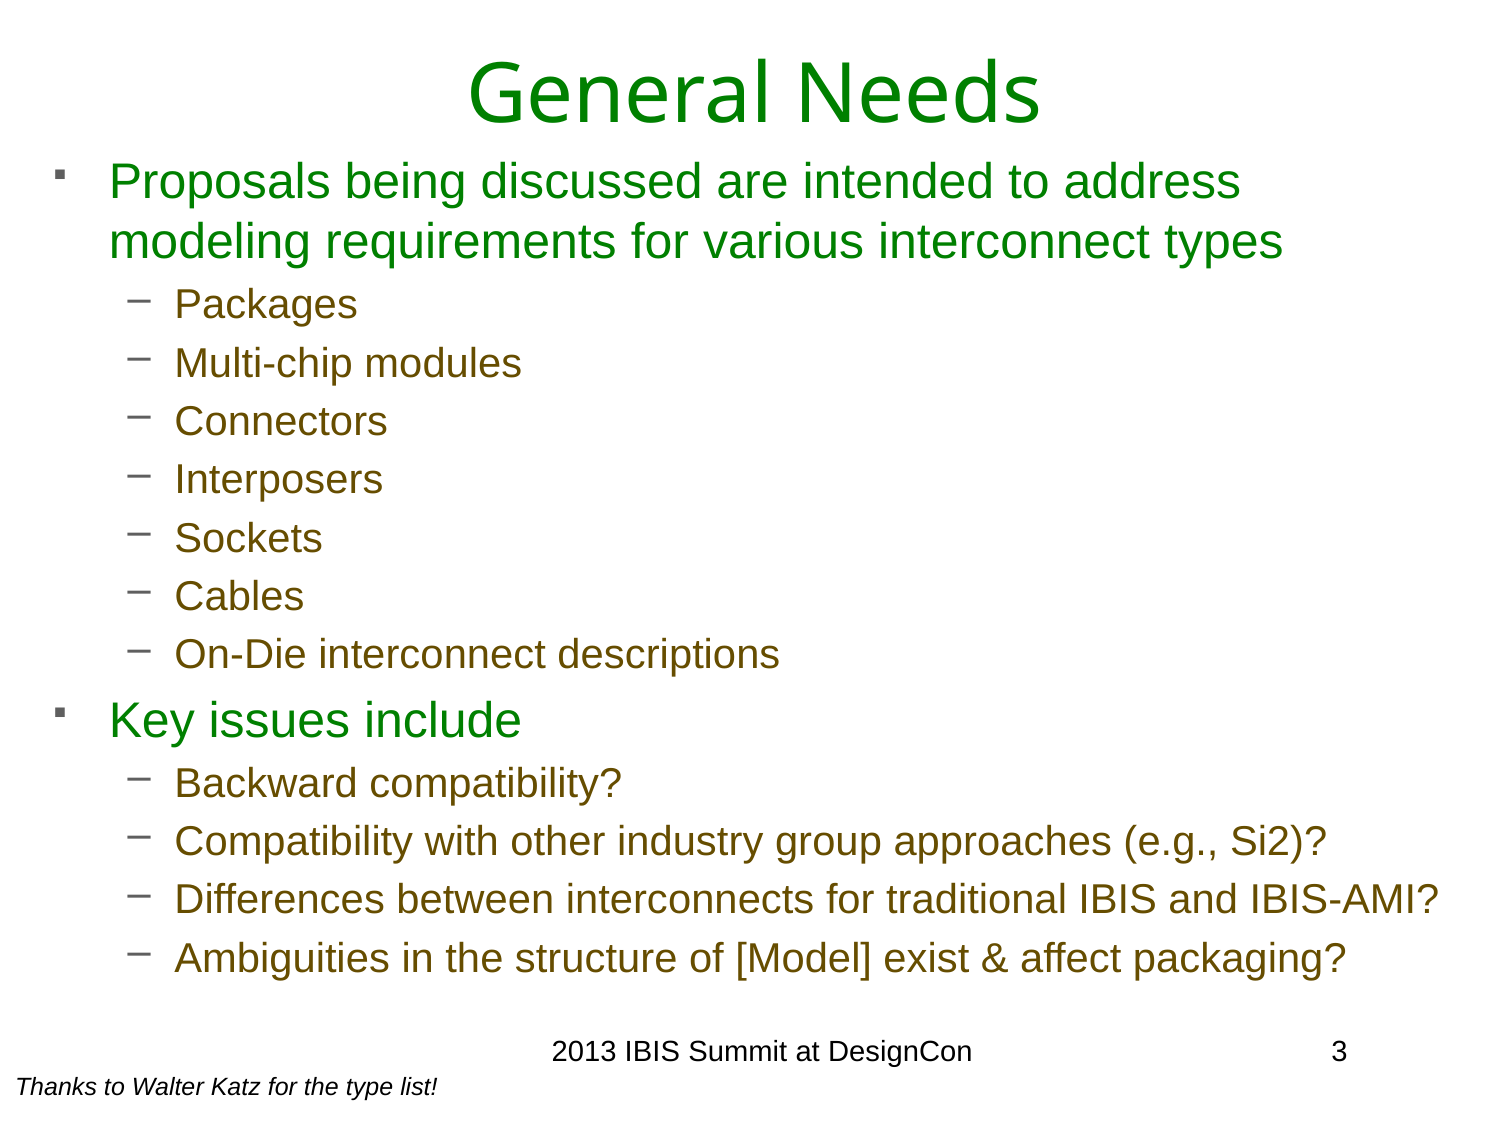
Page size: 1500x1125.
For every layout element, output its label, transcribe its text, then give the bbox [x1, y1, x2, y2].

list Proposals being discussed are intended to address modeling requirements for various interconnect types Packages Multi-chip modules Connectors Interposers Sockets Cables On-Die interconnect descriptions Key issues include Backward compatibility? Compatibility with other industry group approaches (e.g., Si2)? Differences between interconnects for traditional IBIS and IBIS-AMI? Ambiguities in the structure of [Model] exist & affect packaging? [37, 140, 1462, 1001]
text_box 2013 IBIS Summit at DesignCon [474, 1024, 1050, 1100]
text_box Thanks to Walter Katz for the type list! [0, 1062, 575, 1123]
slide_number 3 [1112, 1024, 1363, 1101]
title General Needs [40, 30, 1469, 148]
